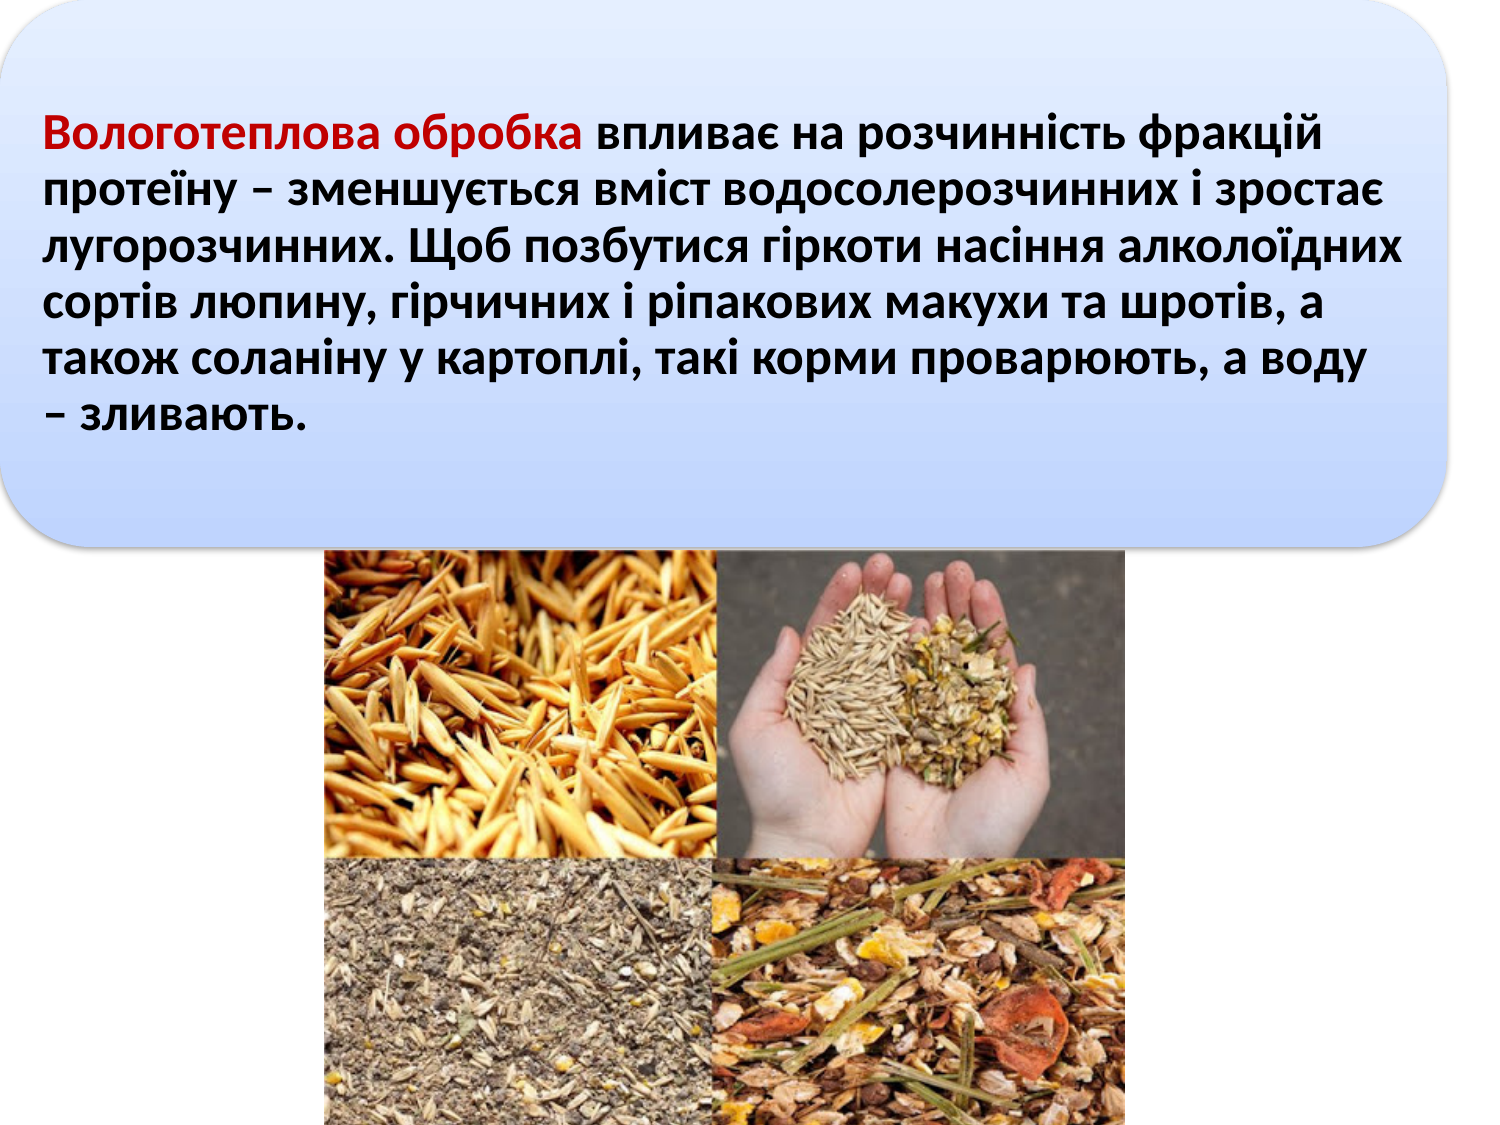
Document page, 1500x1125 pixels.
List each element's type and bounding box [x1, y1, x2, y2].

text_box [0, 0, 1448, 548]
picture [324, 550, 1125, 1125]
